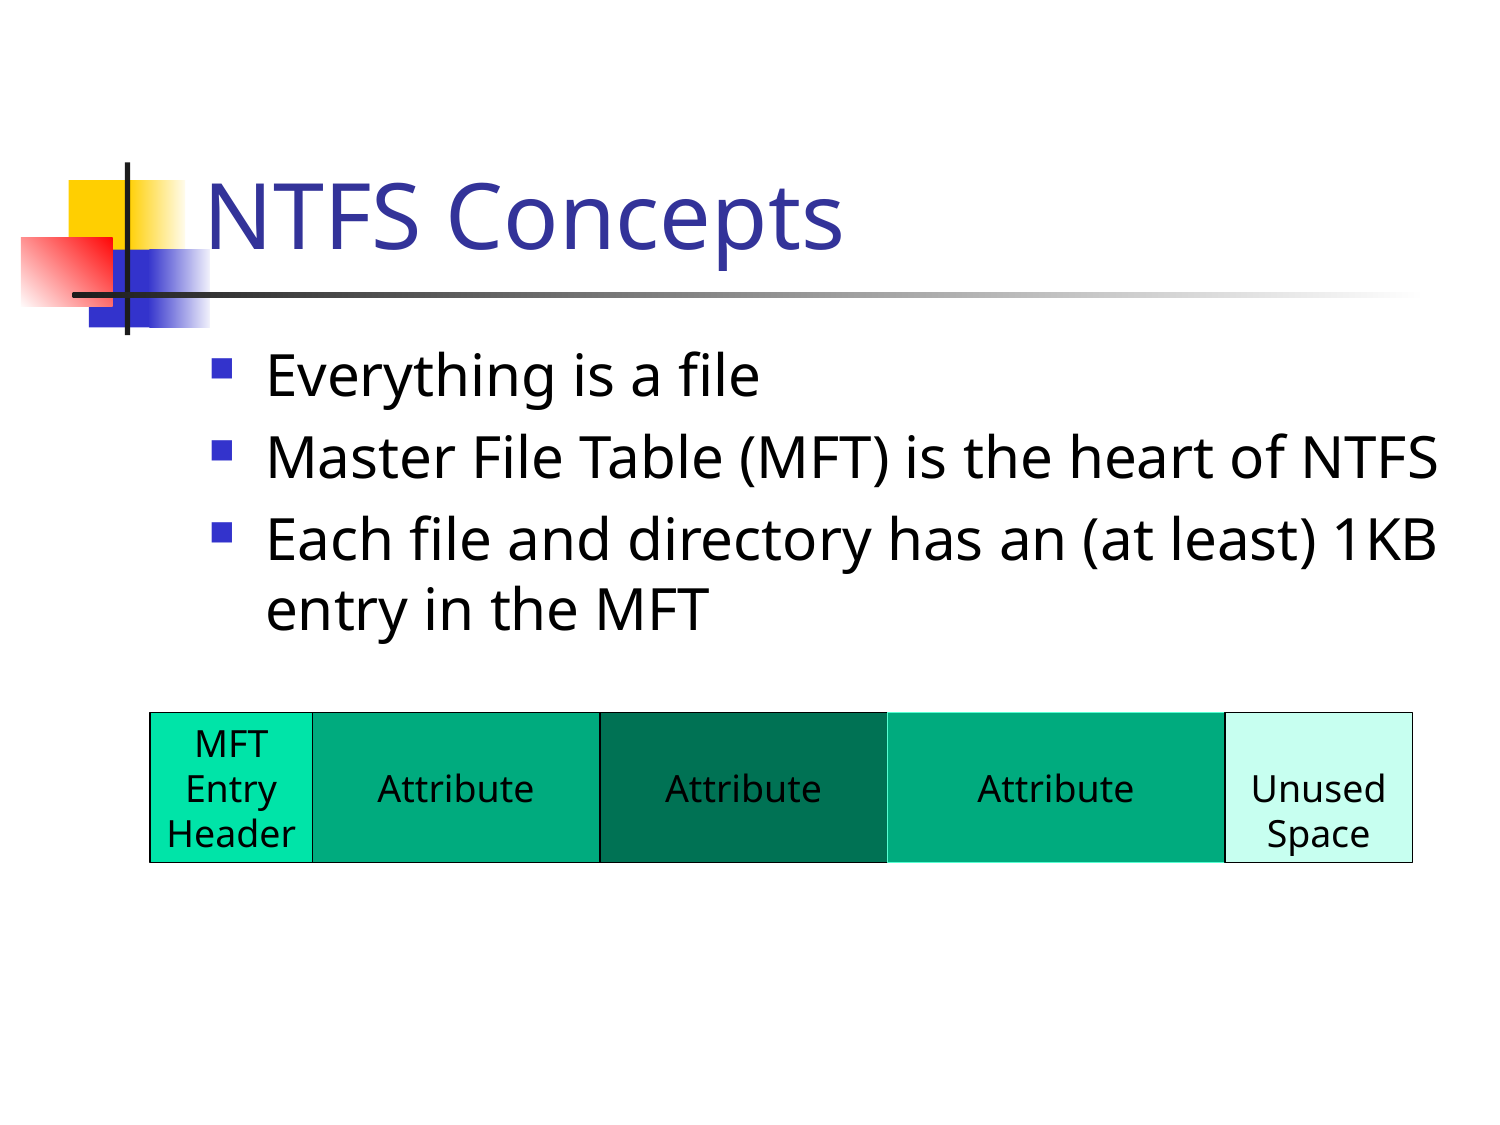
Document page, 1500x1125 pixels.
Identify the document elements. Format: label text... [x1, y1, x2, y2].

text_box Unused Space [1224, 712, 1413, 863]
text_box MFT Entry Header [149, 712, 312, 863]
text_box Attribute [599, 712, 887, 863]
title NTFS Concepts [188, 34, 1468, 276]
text_box Attribute [312, 712, 599, 863]
text_box Attribute [887, 712, 1224, 863]
list Everything is a file Master File Table (MFT) is the heart of NTFS Each file and directory has an (at least) 1KB entry in the MFT [193, 330, 1470, 738]
